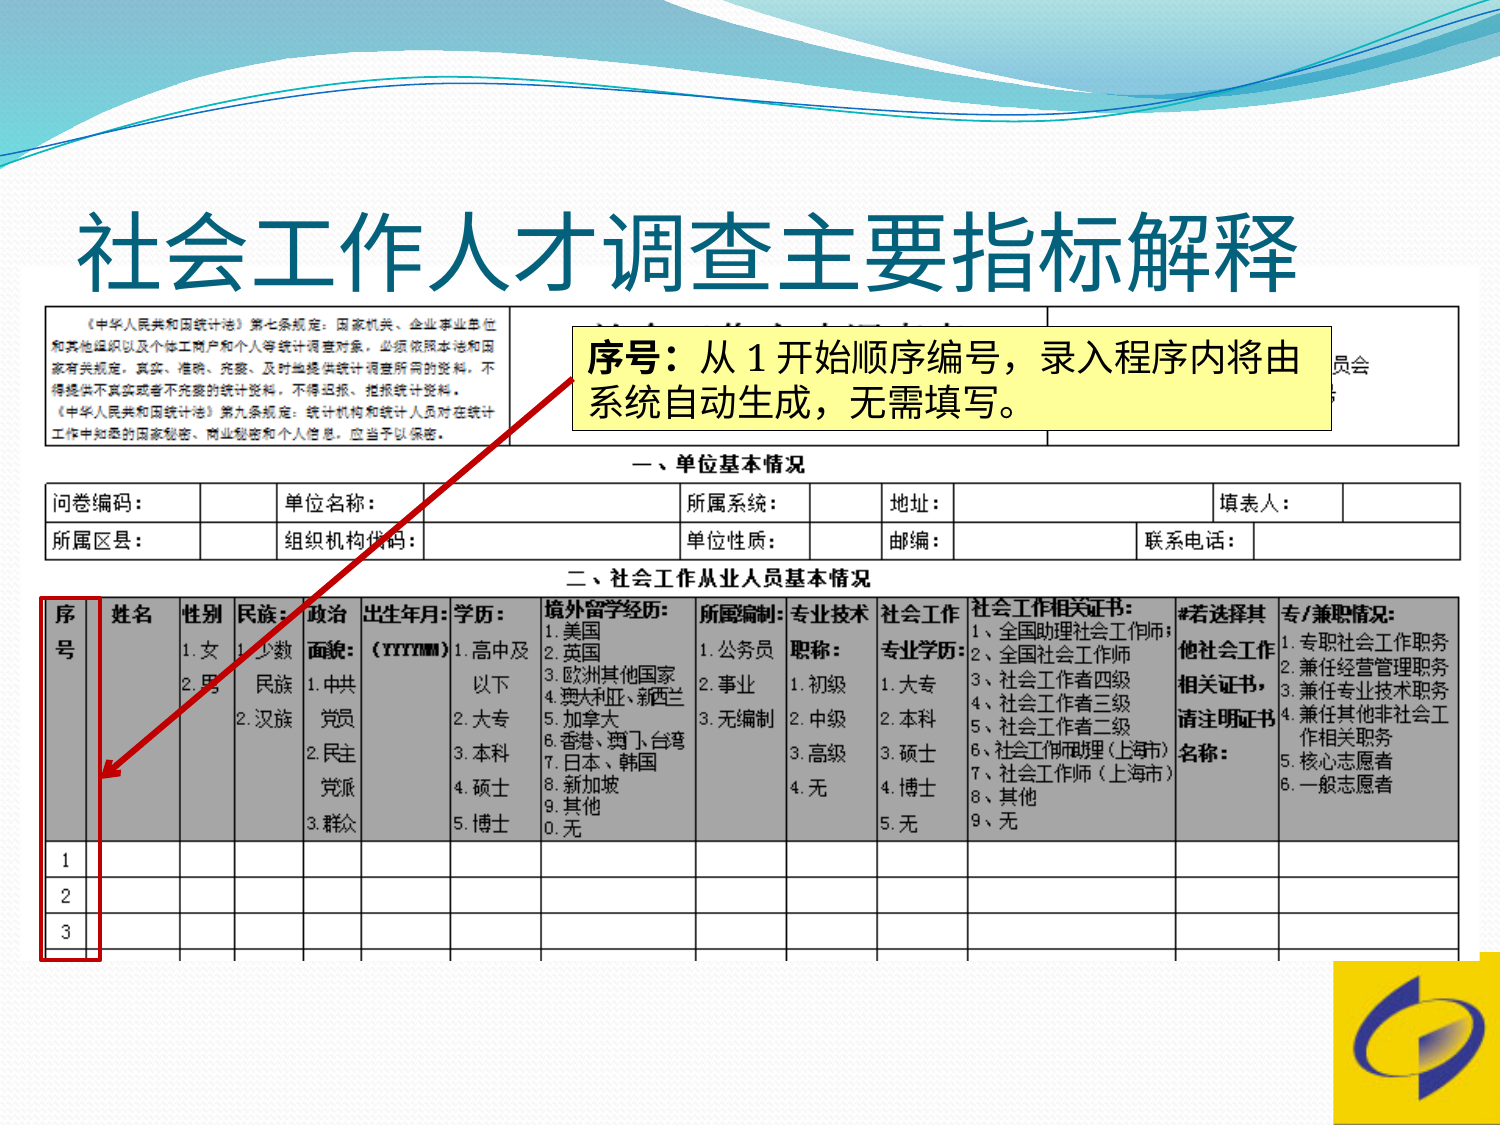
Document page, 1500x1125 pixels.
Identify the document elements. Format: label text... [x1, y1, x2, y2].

picture [623, 266, 632, 274]
picture [891, 266, 919, 276]
picture [995, 274, 1023, 282]
picture [713, 266, 748, 273]
picture [19, 266, 1480, 961]
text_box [100, 378, 574, 780]
picture [1333, 952, 1500, 1125]
picture [650, 266, 663, 272]
picture [1153, 272, 1160, 285]
picture [189, 266, 223, 281]
title 社会工作人才调查主要指标解释 [75, 115, 1425, 266]
